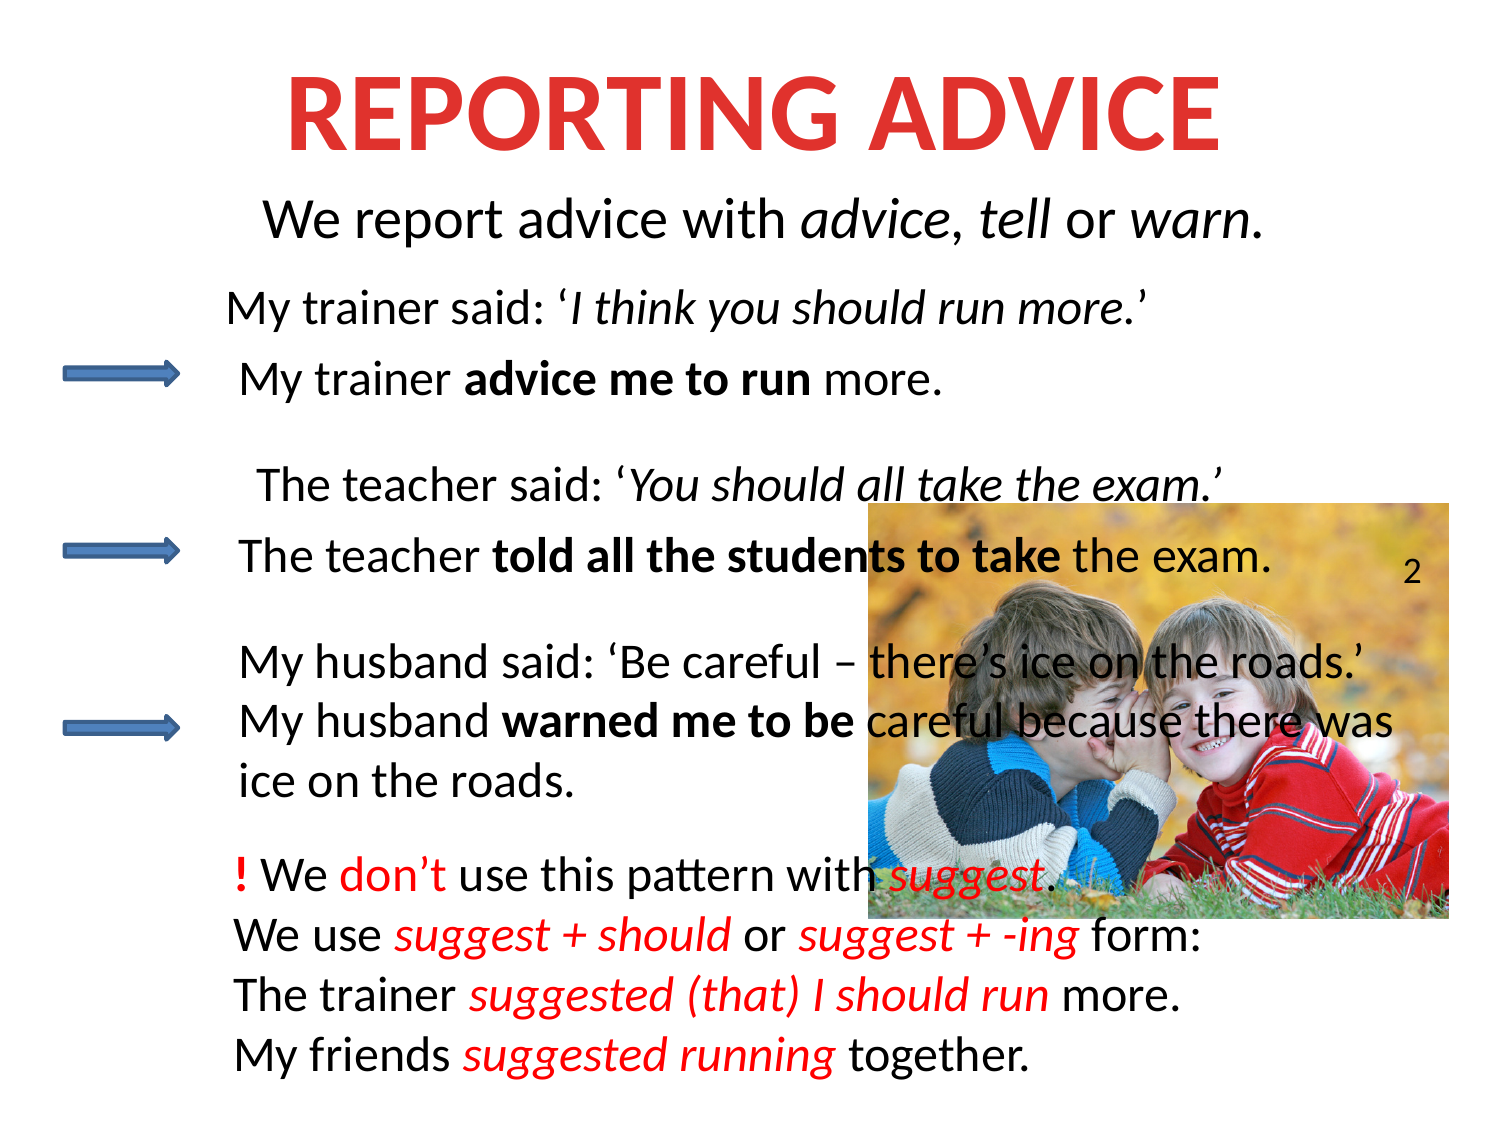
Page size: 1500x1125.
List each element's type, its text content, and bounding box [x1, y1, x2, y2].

text_box We report advice with advice, tell or warn. [247, 172, 1282, 258]
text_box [867, 503, 1449, 919]
text_box The teacher said: ‘You should all take the exam.’ [241, 444, 1238, 515]
text_box REPORTING ADVICE [270, 30, 1239, 172]
text_box [62, 536, 181, 565]
text_box My husband warned me to be careful because there was ice on the roads. [224, 680, 862, 816]
text_box [62, 714, 181, 742]
text_box My trainer said: ‘I think you should run more.’ [210, 267, 1176, 342]
text_box The teacher told all the students to take the exam. [223, 515, 862, 590]
text_box My trainer advice me to run more. [223, 338, 959, 413]
text_box ! We don’t use this pattern with suggest. We use suggest + should or suggest + -ing form: The trainer suggested (that) I should run more. My friends suggested running together. [218, 834, 1294, 1089]
text_box My husband said: ‘Be careful – there’s ice on the roads.’ [223, 621, 862, 697]
text_box [62, 359, 181, 388]
